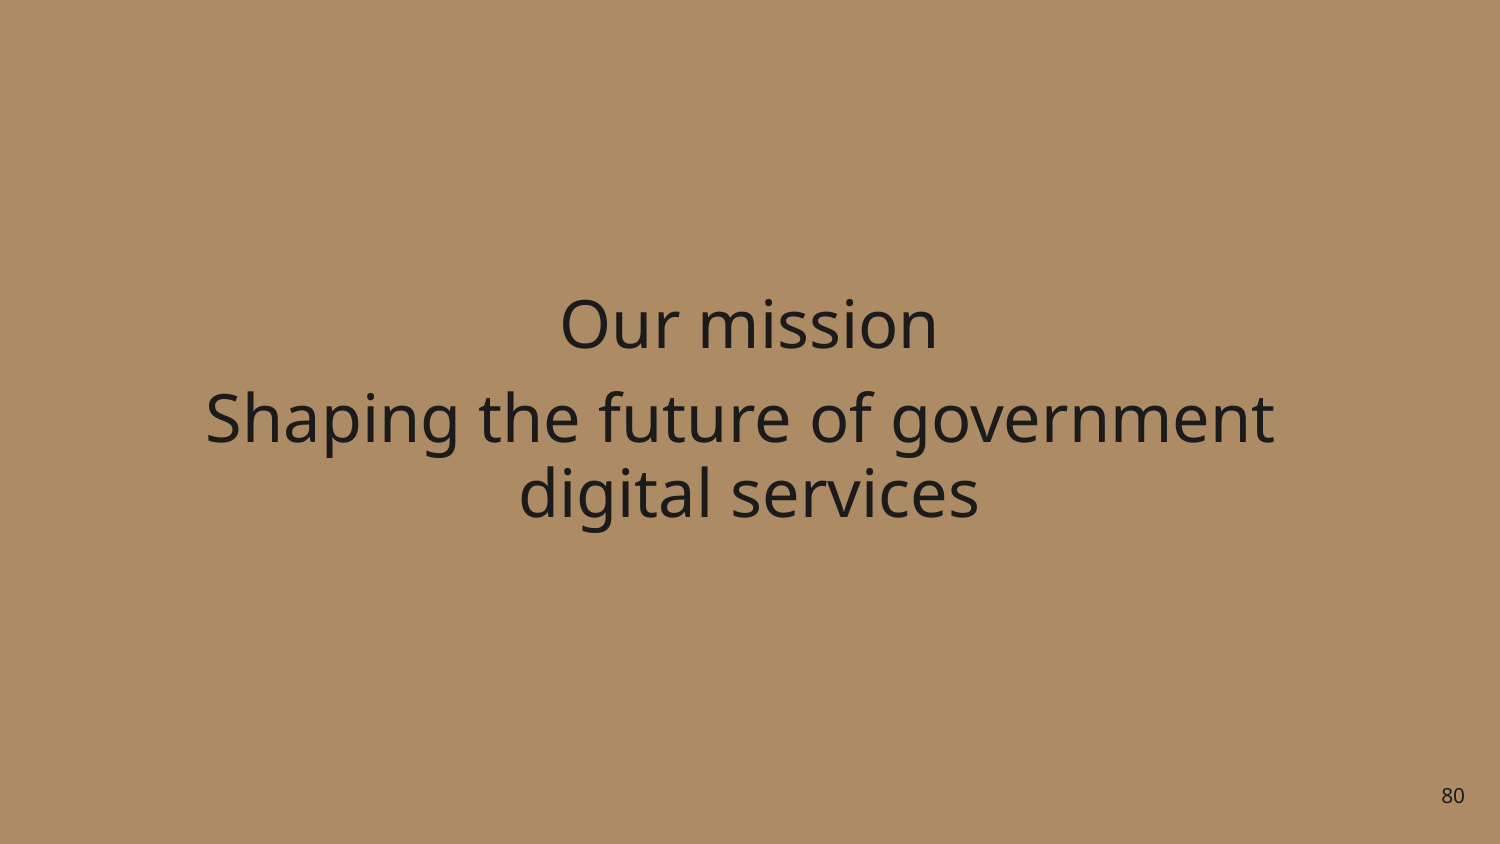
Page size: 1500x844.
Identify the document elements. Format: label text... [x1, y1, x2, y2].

list Shaping the future of government digital services [109, 366, 1391, 577]
title Our mission [51, 267, 1449, 362]
slide_number 80 [1389, 764, 1480, 830]
